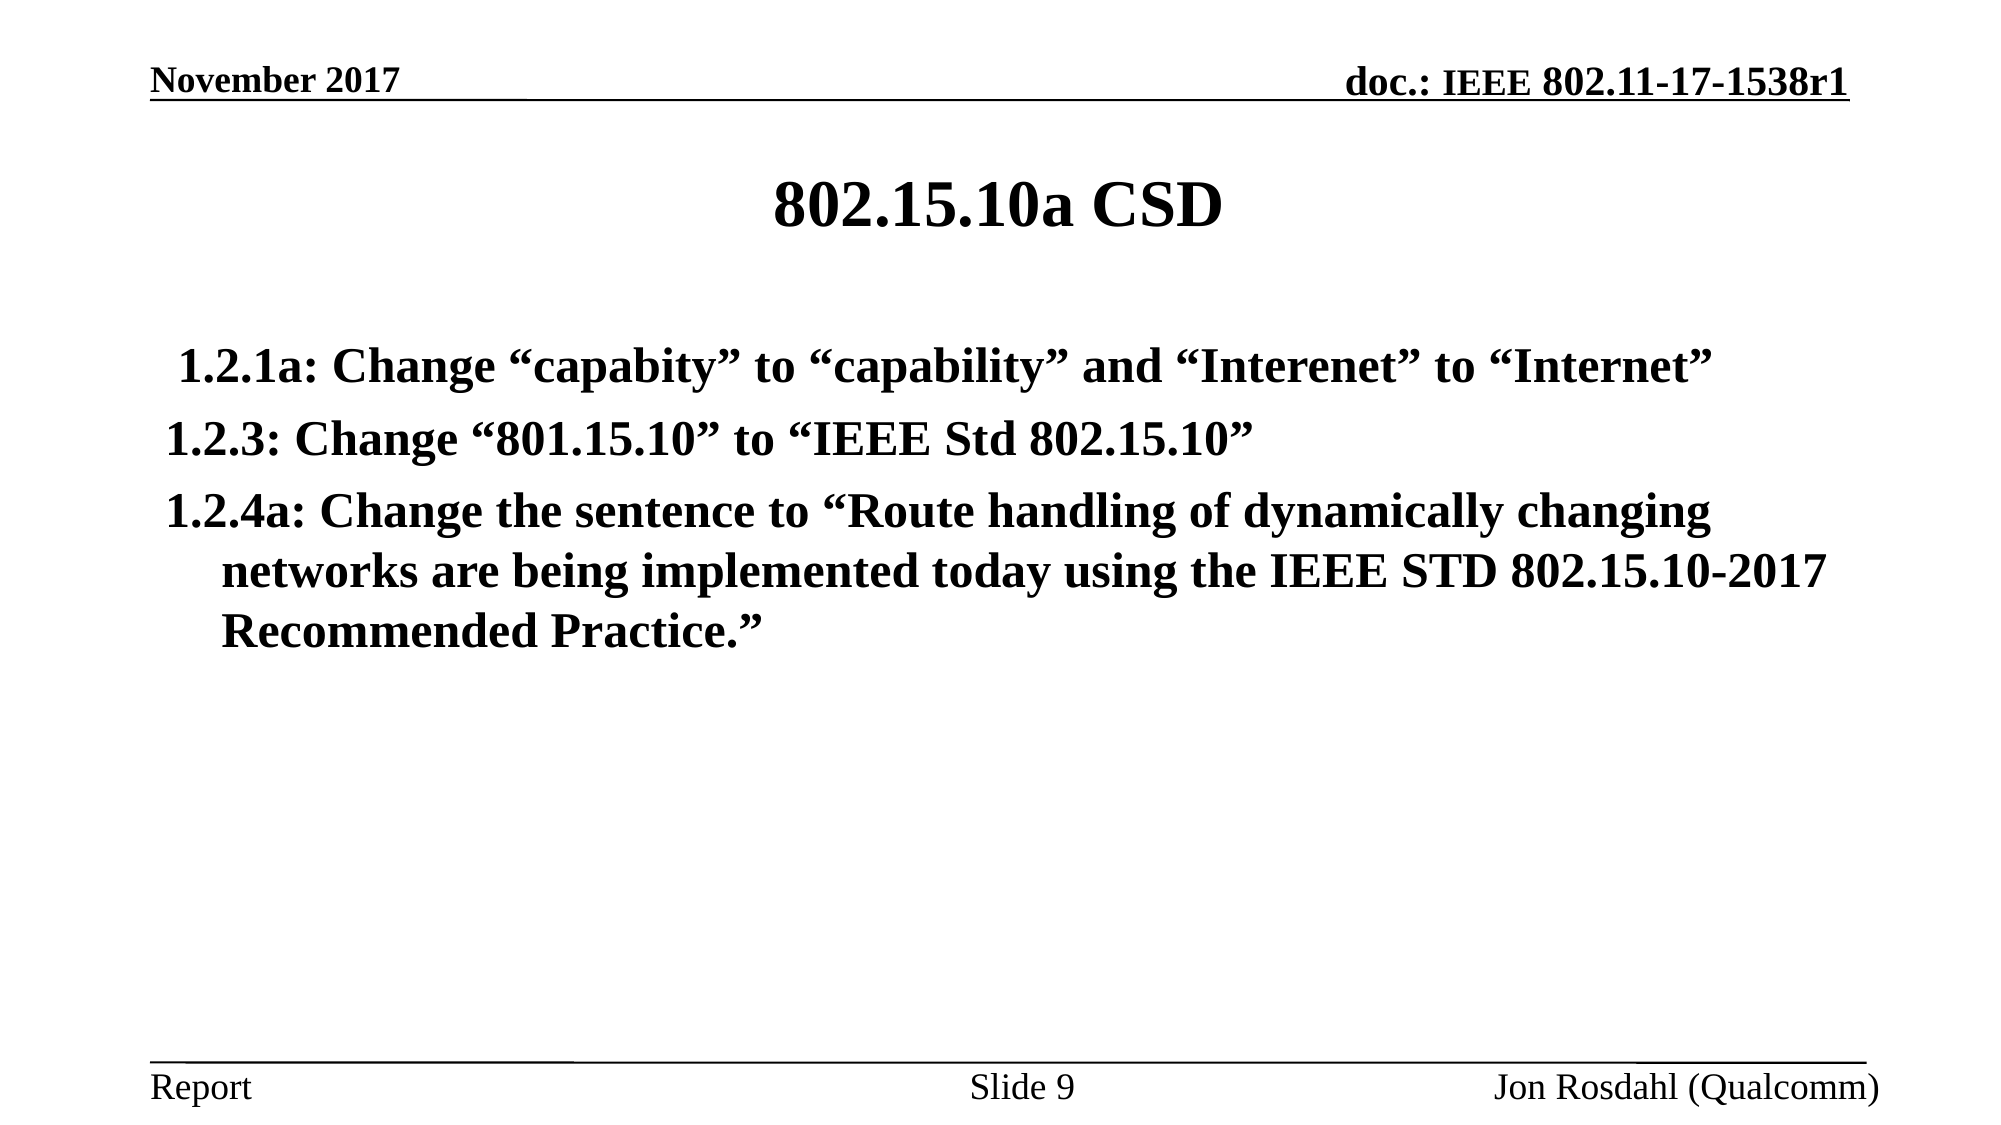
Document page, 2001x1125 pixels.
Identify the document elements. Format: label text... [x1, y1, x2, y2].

title 802.15.10a CSD [149, 112, 1850, 288]
footer Jon Rosdahl (Qualcomm) [1436, 1061, 1881, 1108]
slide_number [149, 49, 431, 100]
slide_number Slide 9 [950, 1061, 1095, 1125]
list 1.2.1a: Change “capabity” to “capability” and “Interenet” to “Internet” 1.2.3: Change “801.15.10” to “IEEE Std 802.15.10” 1.2.4a: Change the sentence to “Route handling of dynamically changing networks are being implemented today using the IEEE STD 802.15.10-2017 Recommended Practice.” [149, 324, 1850, 1000]
